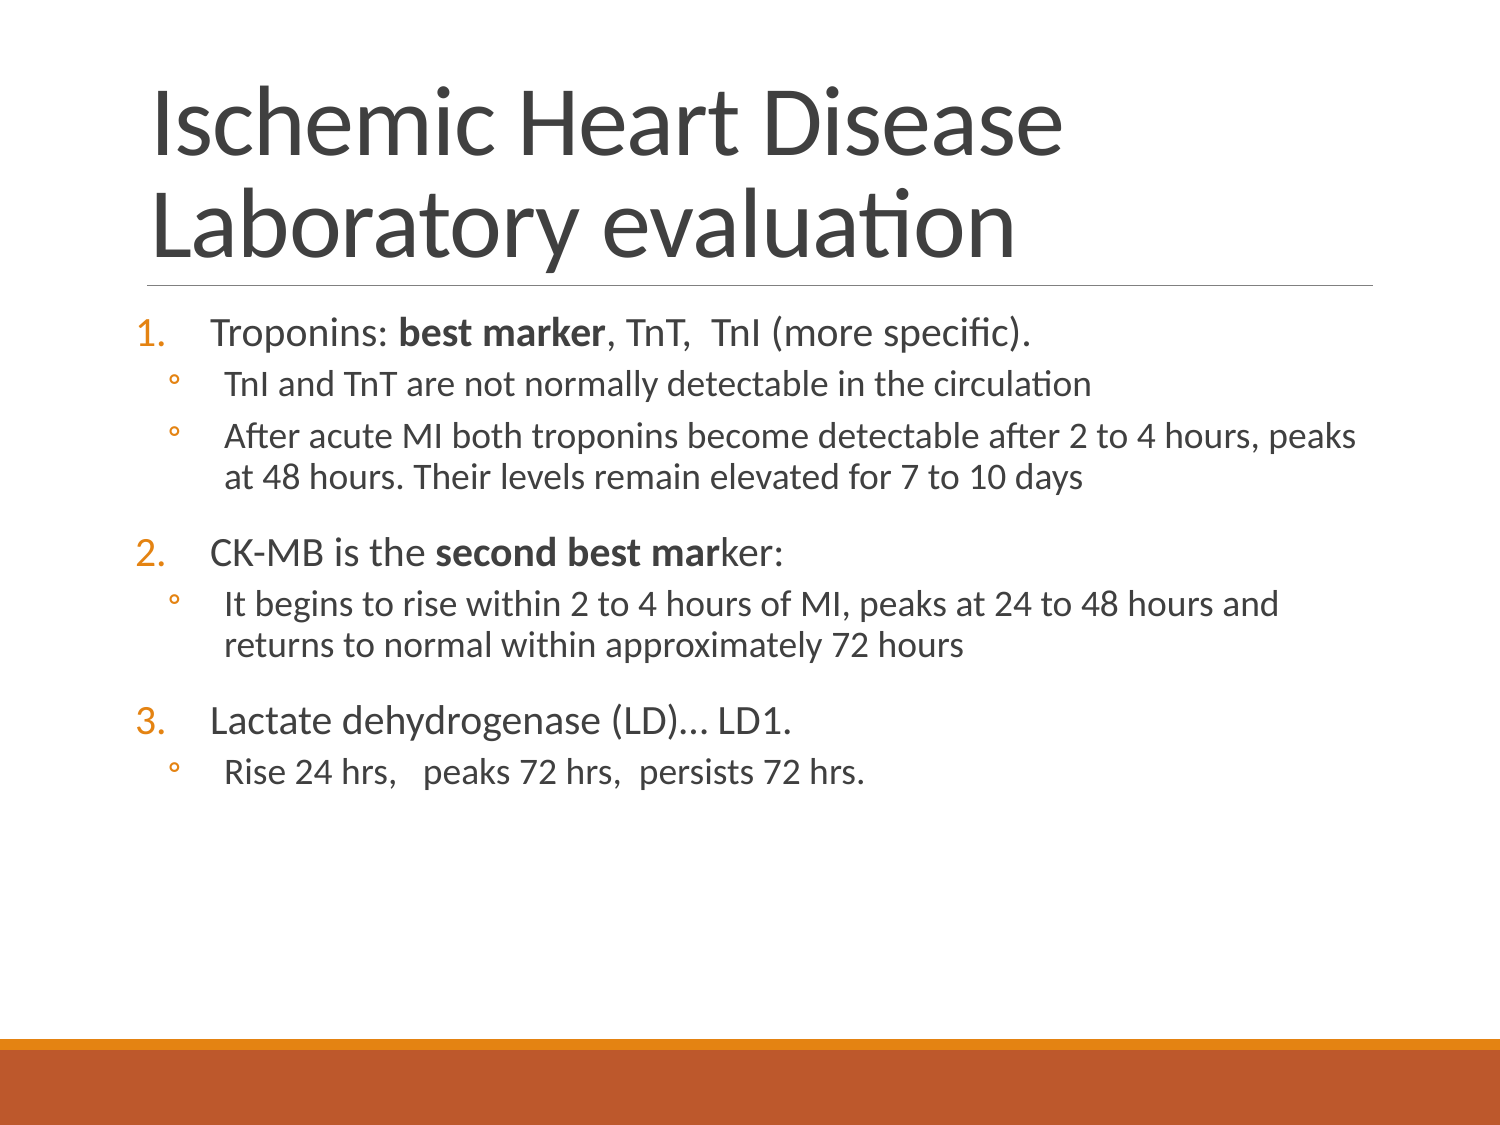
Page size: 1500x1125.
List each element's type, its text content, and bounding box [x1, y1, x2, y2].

title Ischemic Heart Disease Laboratory evaluation [135, 47, 1373, 285]
list Troponins: best marker, TnT, TnI (more specific). TnI and TnT are not normally detectable in the circulation After acute MI both troponins become detectable after 2 to 4 hours, peaks at 48 hours. Their levels remain elevated for 7 to 10 days CK-MB is the second best marker: It begins to rise within 2 to 4 hours of MI, peaks at 24 to 48 hours and returns to normal within approximately 72 hours Lactate dehydrogenase (LD)… LD1. Rise 24 hrs, peaks 72 hrs, persists 72 hrs. [135, 302, 1373, 963]
